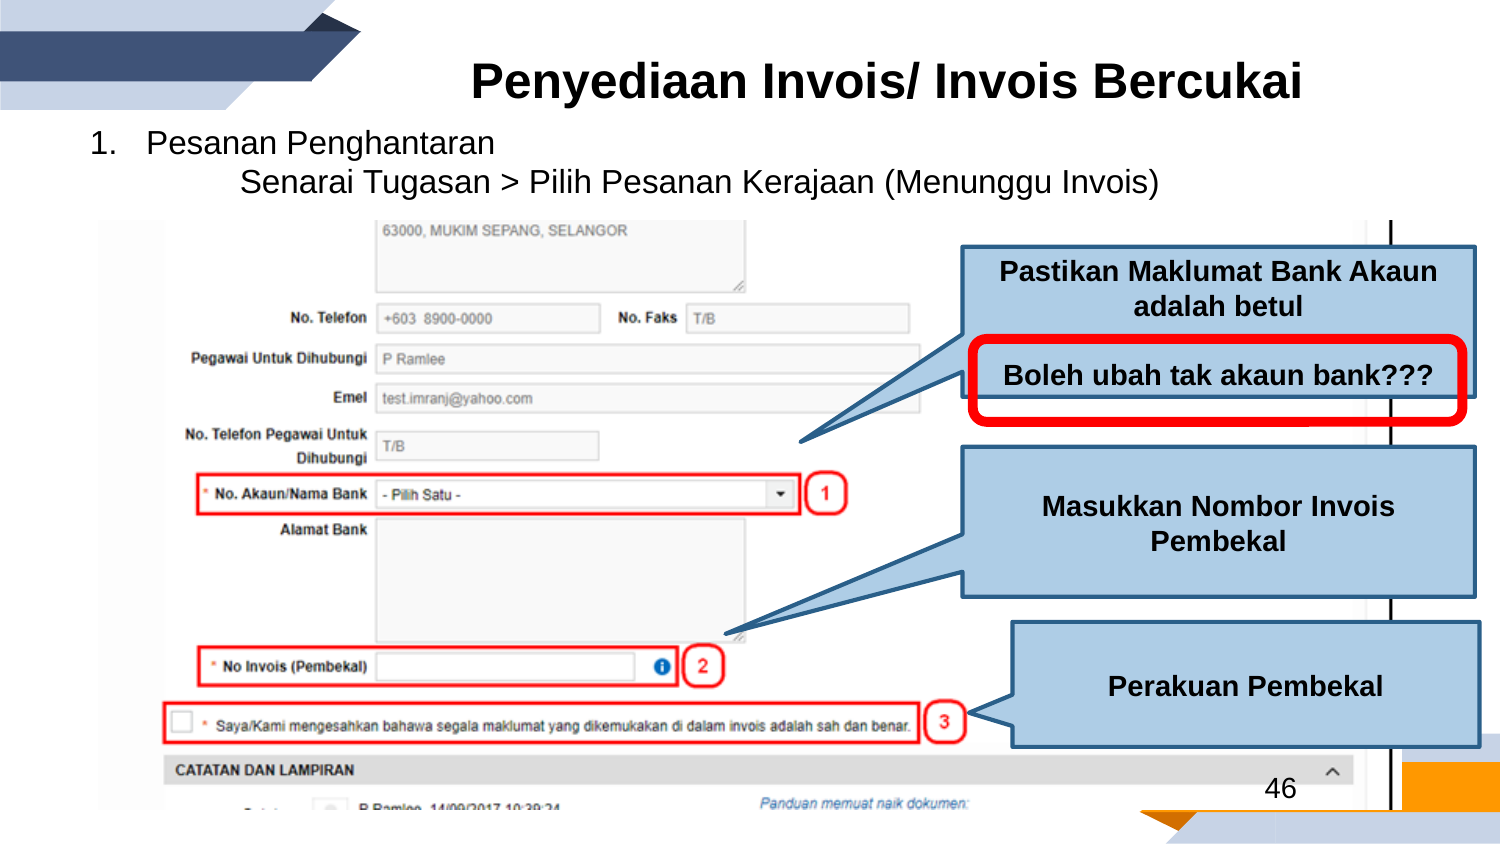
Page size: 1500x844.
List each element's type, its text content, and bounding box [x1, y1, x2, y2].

slide_number 46 [1404, 760, 1494, 813]
text_box Pesanan Penghantaran Senarai Tugasan > Pilih Pesanan Kerajaan (Menunggu Invois) [75, 113, 1388, 208]
text_box Masukkan Nombor Invois Pembekal [1405, 444, 1477, 599]
text_box [1405, 336, 1465, 424]
text_box Pastikan Maklumat Bank Akaun adalah betul Boleh ubah tak akaun bank??? [1405, 244, 1477, 399]
picture [98, 220, 1402, 810]
text_box Perakuan Pembekal [1405, 619, 1482, 749]
text_box Penyediaan Invois/ Invois Bercukai [323, 45, 1452, 111]
